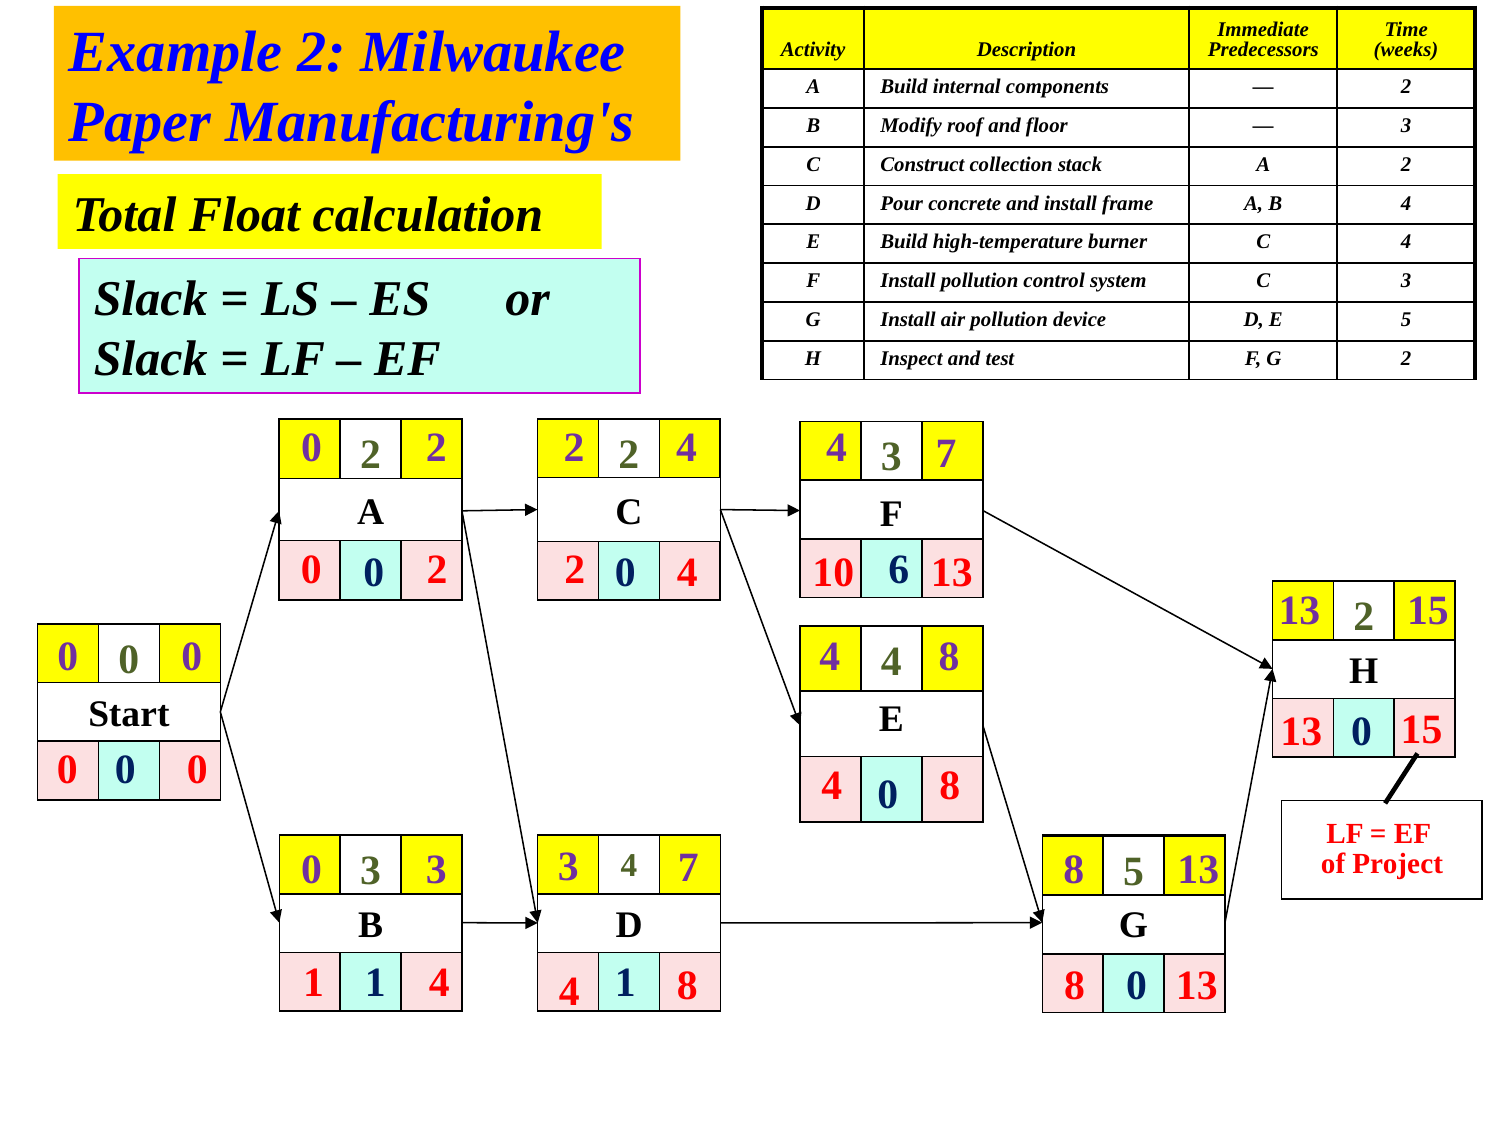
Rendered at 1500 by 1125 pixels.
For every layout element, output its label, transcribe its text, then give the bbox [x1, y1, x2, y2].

table_cell 3 [1338, 264, 1473, 301]
table_cell Pour concrete and install frame [865, 186, 1188, 223]
table_cell 2 [1338, 148, 1473, 185]
table_cell 5 [1338, 303, 1473, 340]
table_cell A [764, 70, 863, 107]
table_header Activity [764, 10, 863, 68]
table_cell A [1190, 148, 1336, 185]
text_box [37, 412, 1483, 1023]
table_cell 2 [1338, 70, 1473, 107]
text_box Example 2: Milwaukee Paper Manufacturing's [53, 5, 681, 161]
table_cell 3 [1338, 109, 1473, 146]
table_cell G [764, 303, 863, 340]
table_cell D [764, 186, 863, 223]
table_cell E [764, 225, 863, 262]
table_cell — [1190, 70, 1336, 107]
table_cell C [1190, 225, 1336, 262]
table_cell Build high-temperature burner [865, 225, 1188, 262]
table_cell D, E [1190, 303, 1336, 340]
table_header Description [865, 10, 1188, 68]
table_cell Install pollution control system [865, 264, 1188, 301]
table_cell H [764, 342, 863, 379]
text_box Total Float calculation [57, 174, 602, 249]
table_cell 4 [1338, 225, 1473, 262]
table_cell B [764, 109, 863, 146]
text_box Slack = LS – ES or Slack = LF – EF [79, 258, 641, 394]
table_cell Install air pollution device [865, 303, 1188, 340]
table_cell C [1190, 264, 1336, 301]
table_cell C [764, 148, 863, 185]
table_cell 2 [1338, 342, 1473, 379]
table_cell F [764, 264, 863, 301]
table_cell 4 [1338, 186, 1473, 223]
table_cell — [1190, 109, 1336, 146]
table_cell Construct collection stack [865, 148, 1188, 185]
table_header Immediate Predecessors [1190, 10, 1336, 68]
table_cell A, B [1190, 186, 1336, 223]
table_cell Modify roof and floor [865, 109, 1188, 146]
table_cell Build internal components [865, 70, 1188, 107]
table_cell Inspect and test [865, 342, 1188, 379]
table_header Time (weeks) [1338, 10, 1473, 68]
table_cell F, G [1190, 342, 1336, 379]
